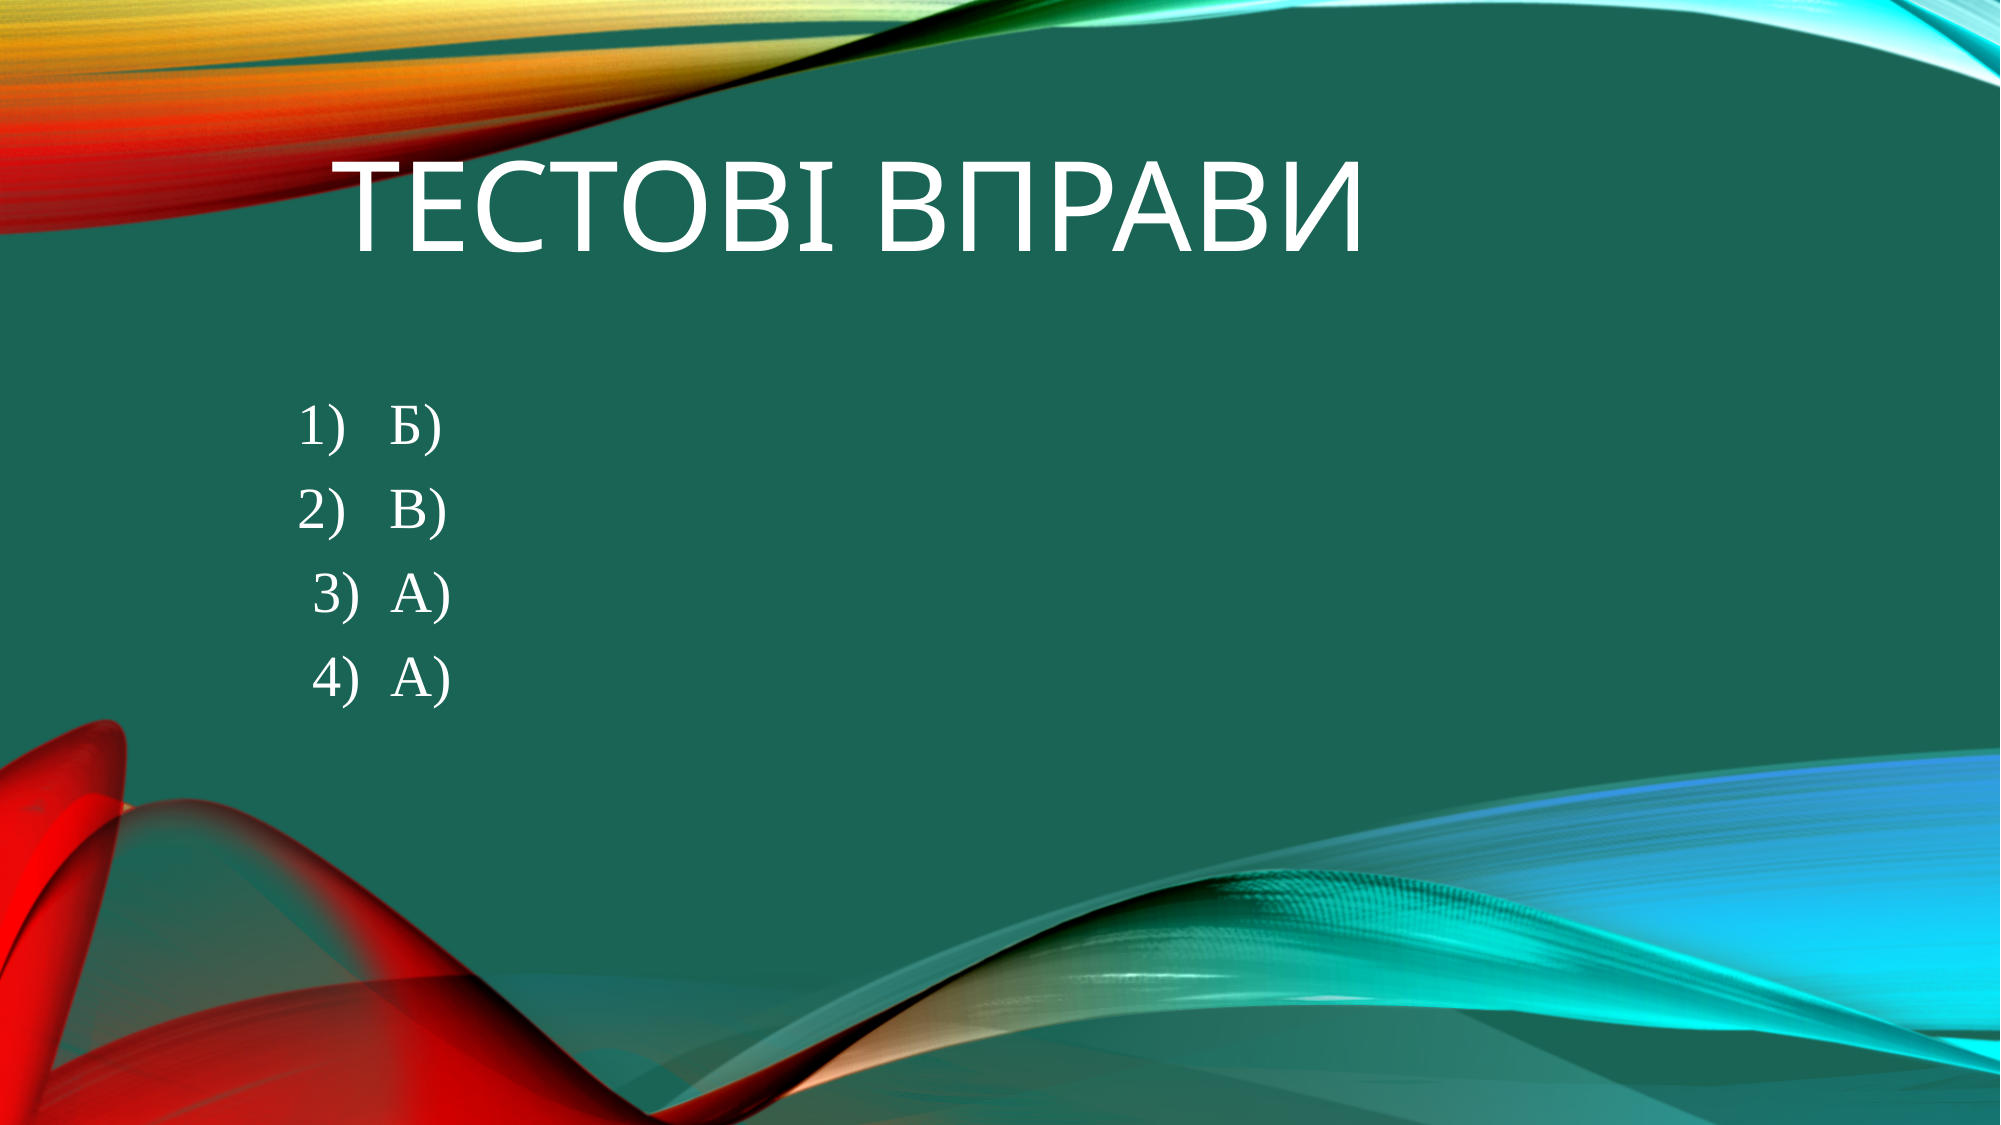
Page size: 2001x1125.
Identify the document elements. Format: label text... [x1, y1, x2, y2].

title Тестові вправи [56, 75, 1775, 287]
subtitle 1) Б) 2) В) 3) А) 4) А) [225, 315, 1775, 1028]
picture [0, 0, 2000, 237]
picture [0, 717, 2000, 1125]
